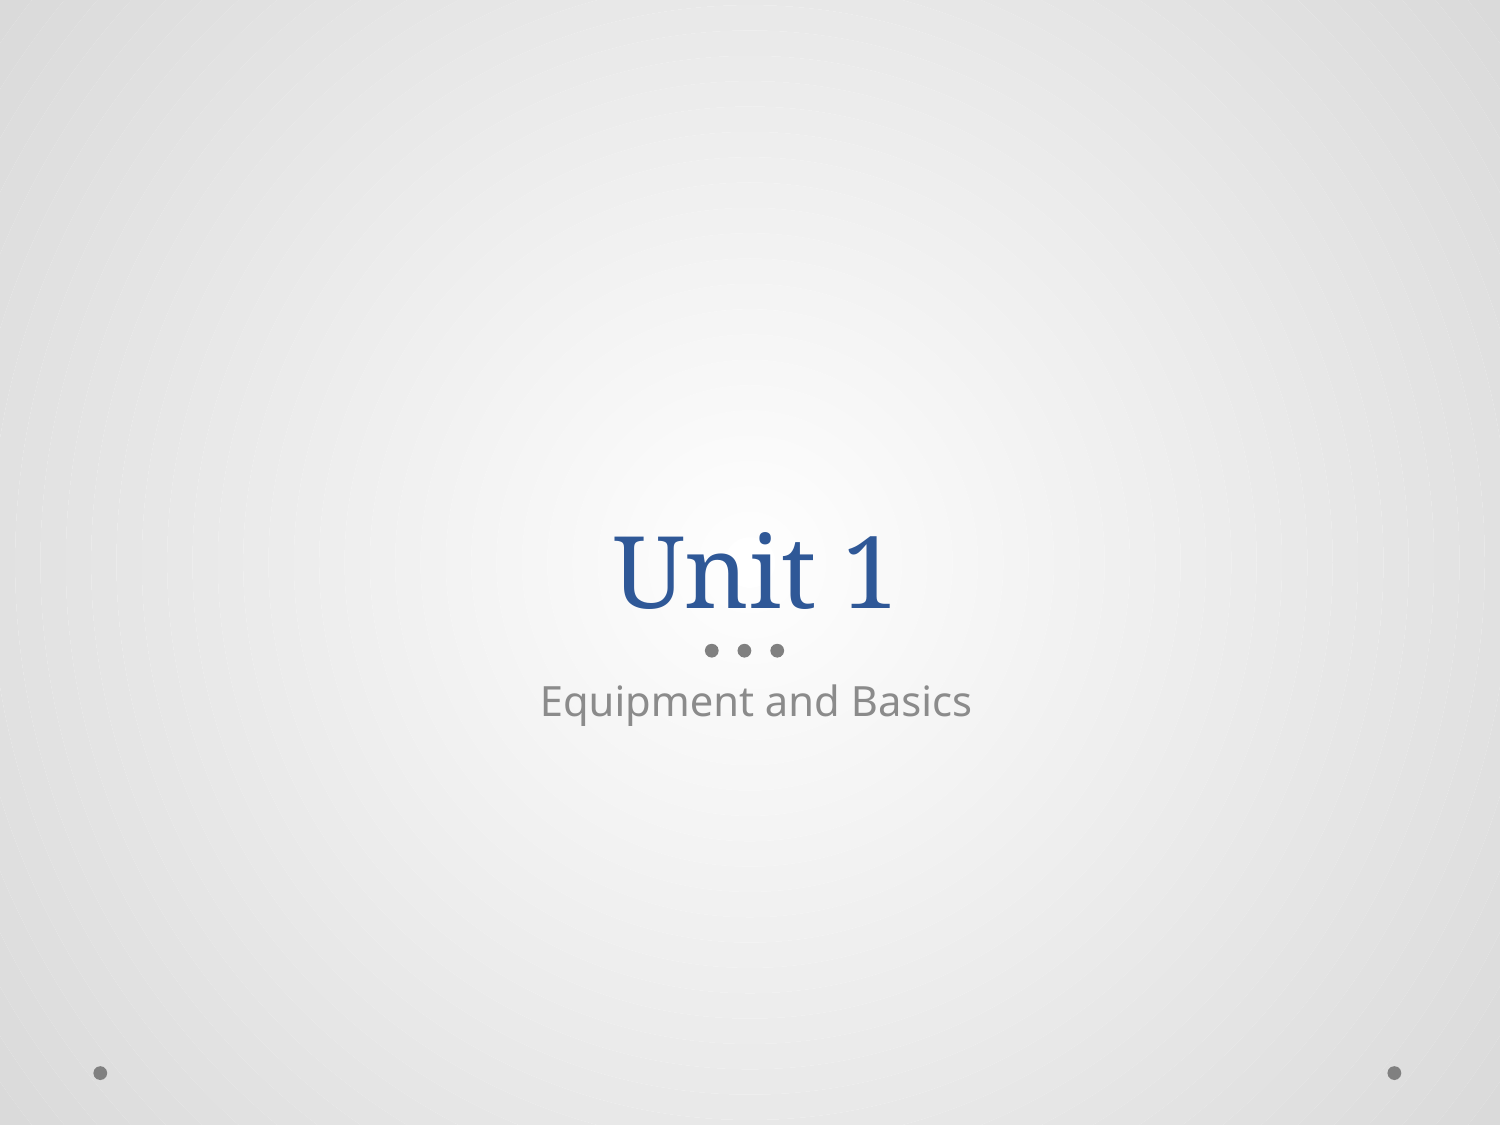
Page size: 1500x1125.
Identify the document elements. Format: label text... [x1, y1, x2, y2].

title Unit 1 [118, 224, 1394, 636]
list Equipment and Basics [118, 667, 1394, 854]
